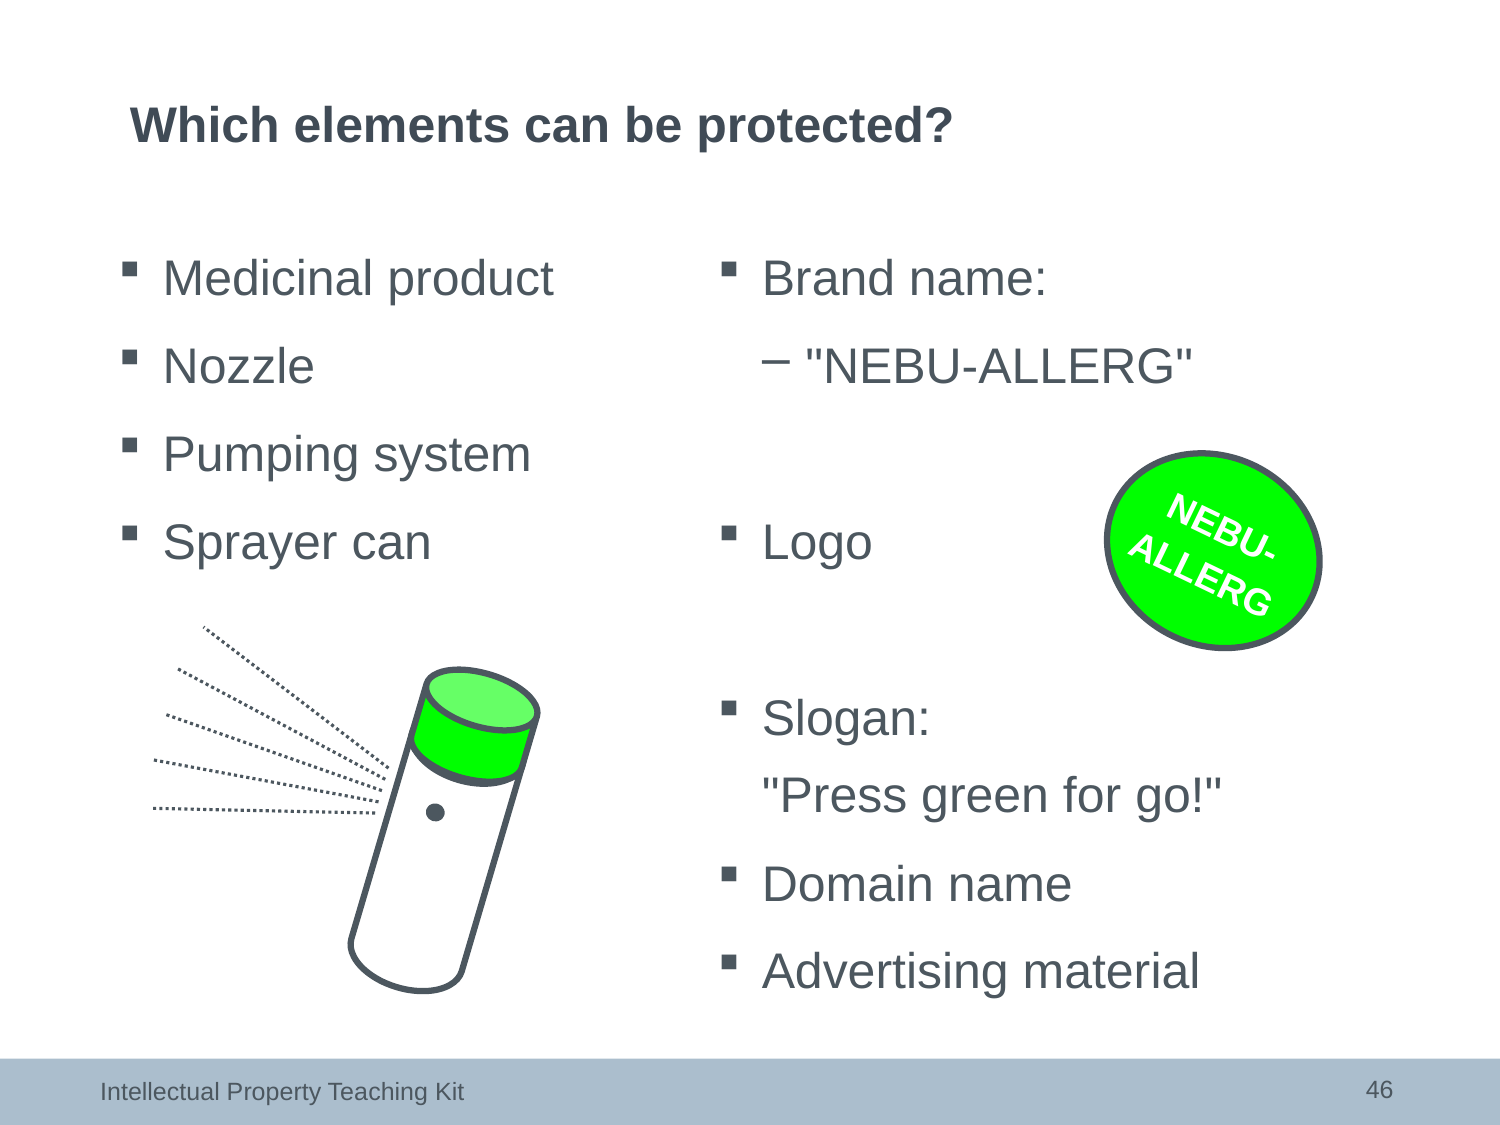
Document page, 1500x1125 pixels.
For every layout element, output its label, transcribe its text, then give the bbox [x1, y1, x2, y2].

text_box Medicinal product Nozzle Pumping system Sprayer can [103, 219, 833, 669]
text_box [147, 633, 506, 960]
text_box 46 [1269, 1070, 1394, 1106]
text_box Brand name: "NEBU-ALLERG" Logo Slogan: "Press green for go!" Domain name Advertising material [702, 220, 1500, 1012]
title Which elements can be protected? [114, 70, 1377, 176]
footer Intellectual Property Teaching Kit [100, 1074, 988, 1125]
text_box NEBU- ALLERG [1107, 453, 1320, 649]
